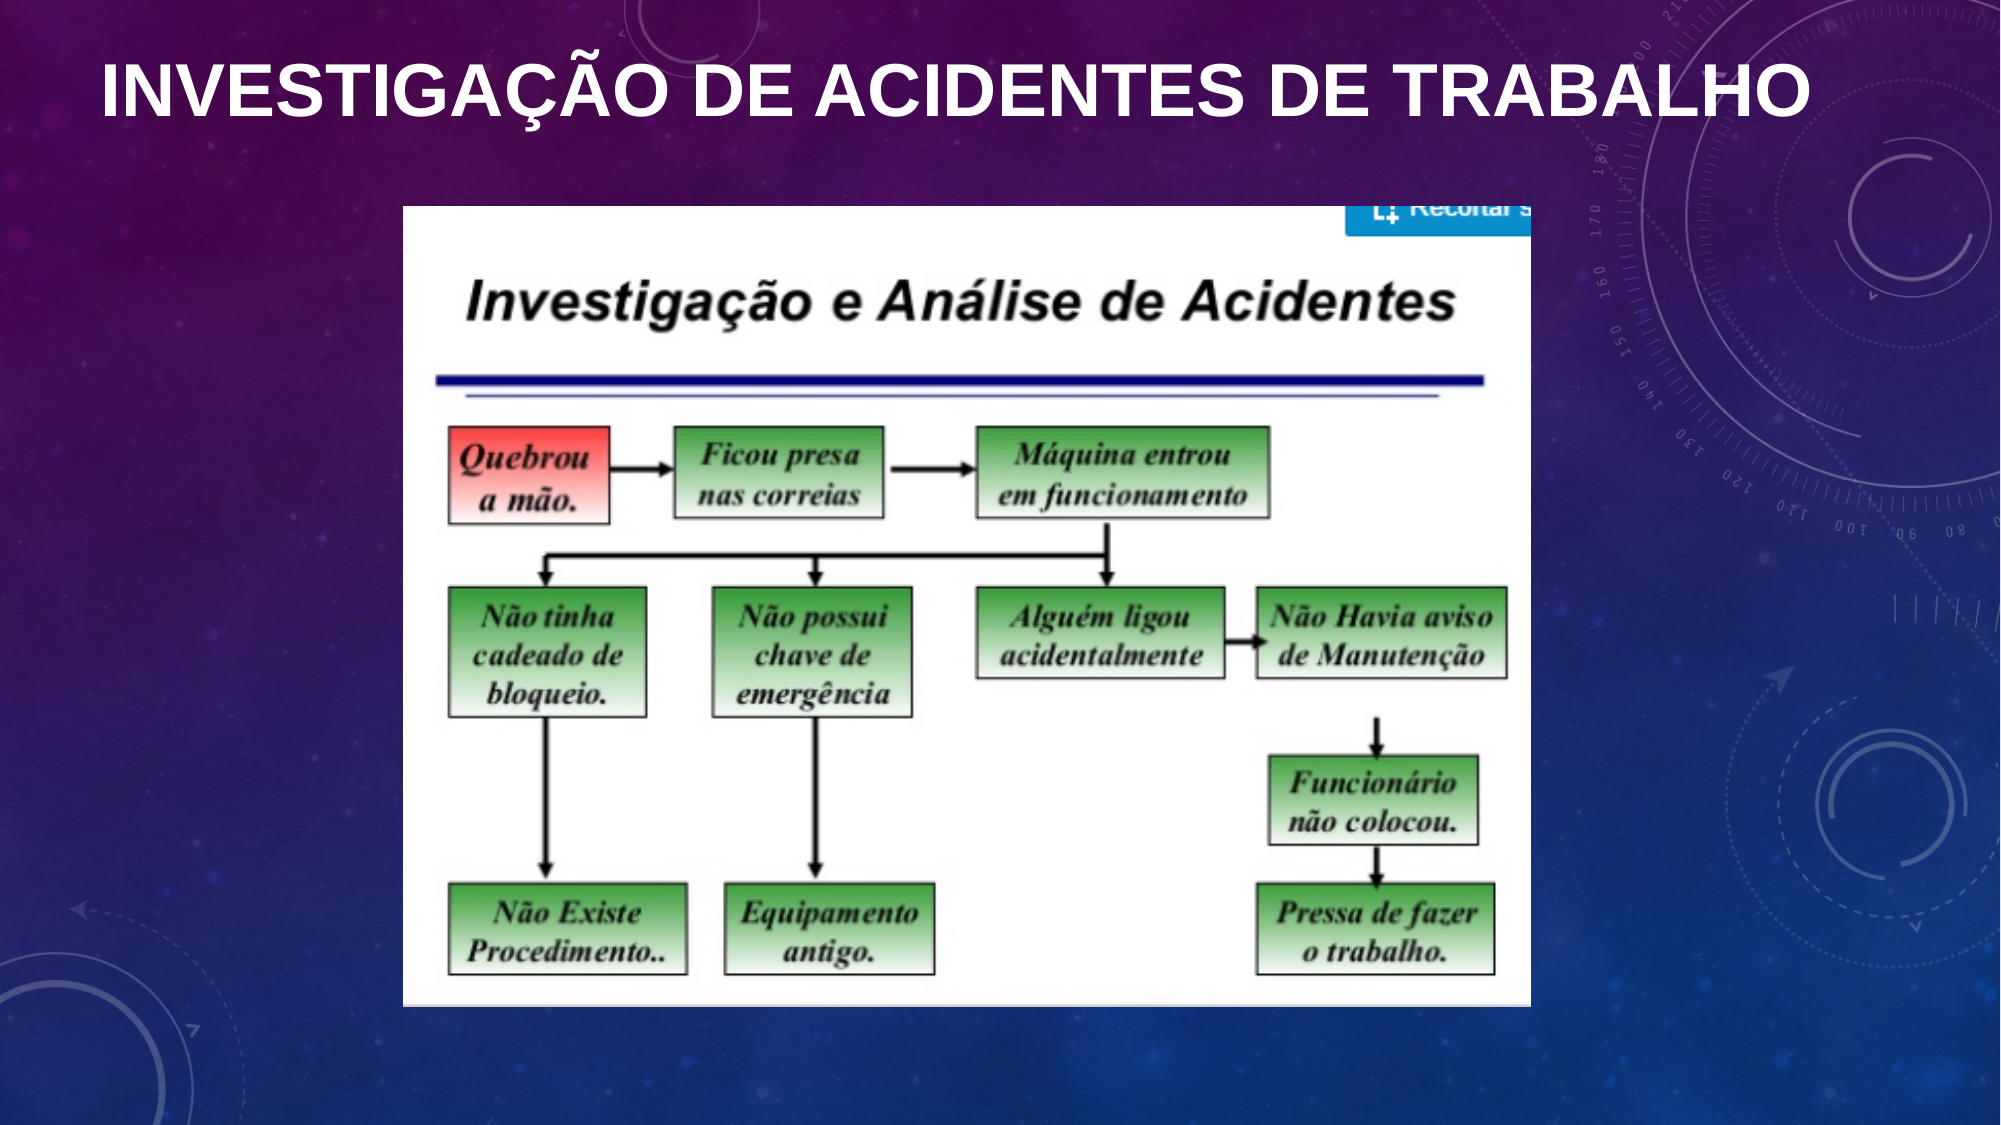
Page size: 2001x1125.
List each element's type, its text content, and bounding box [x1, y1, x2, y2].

text_box [249, 0, 602, 183]
text_box INVESTIGAÇÃO DE ACIDENTES DE TRABALHO [602, 34, 1915, 139]
text_box INVESTIGAÇÃO DE ACIDENTES DE TRABALHO [85, 34, 249, 139]
picture [0, 0, 2001, 1125]
